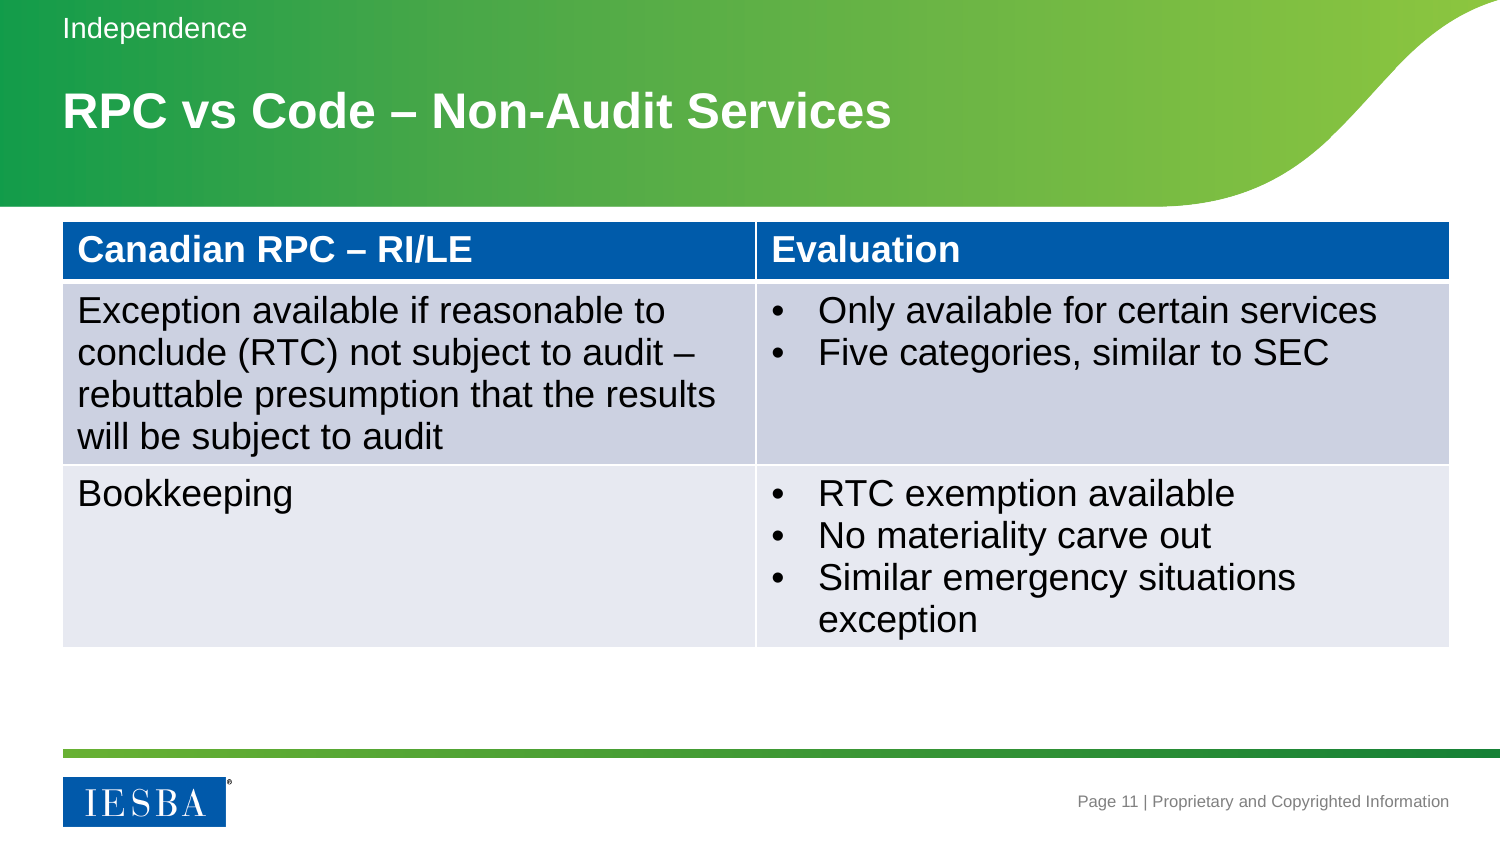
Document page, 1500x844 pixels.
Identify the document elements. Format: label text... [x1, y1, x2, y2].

table_header Canadian RPC – RI/LE [63, 222, 755, 279]
table_cell RTC exemption available No materiality carve out Similar emergency situations exception [757, 466, 1449, 647]
table_cell Bookkeeping [63, 466, 755, 647]
table_header Evaluation [757, 222, 1449, 279]
title RPC vs Code – Non-Audit Services [62, 75, 1300, 142]
table_cell Only available for certain services Five categories, similar to SEC [757, 284, 1449, 464]
table_cell Exception available if reasonable to conclude (RTC) not subject to audit – rebuttable presumption that the results will be subject to audit [63, 284, 755, 464]
picture [63, 777, 232, 827]
subtitle Independence [62, 9, 500, 38]
picture [0, 0, 1500, 207]
